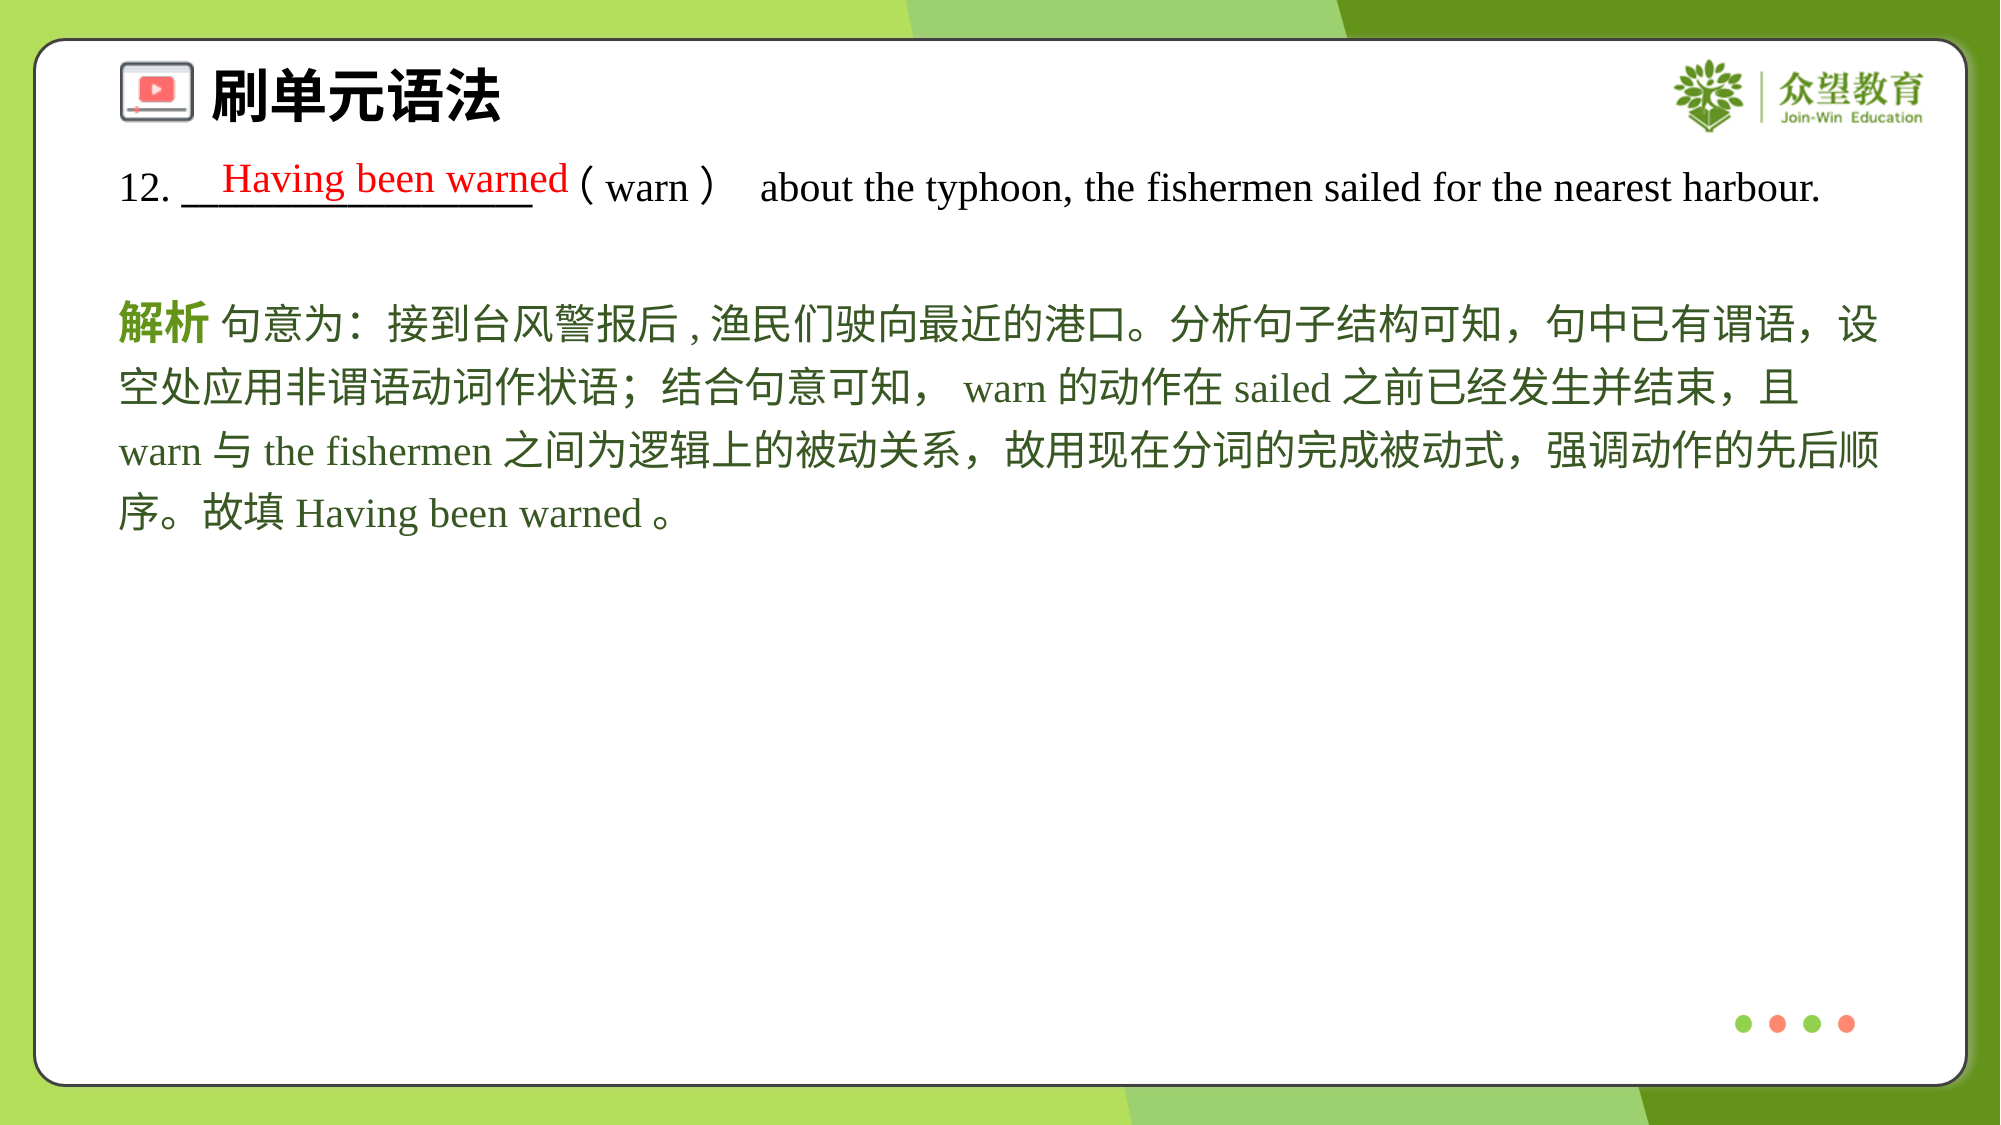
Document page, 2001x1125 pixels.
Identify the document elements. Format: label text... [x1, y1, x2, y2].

text_box 解析 句意为：接到台风警报后,渔民们驶向最近的港口。分析句子结构可知，句中已有谓语，设空处应用非谓语动词作状语；结合句意可知，warn的动作在sailed之前已经发生并结束，且warn与the fishermen之间为逻辑上的被动关系，故用现在分词的完成被动式，强调动作的先后顺序。故填Having been warned。 [118, 279, 1883, 531]
text_box Having been warned [208, 138, 584, 196]
text_box 12. ___________________ （warn） about the typhoon, the fishermen sailed for the nearest harbour. [118, 146, 1883, 267]
picture [0, 0, 2000, 1125]
